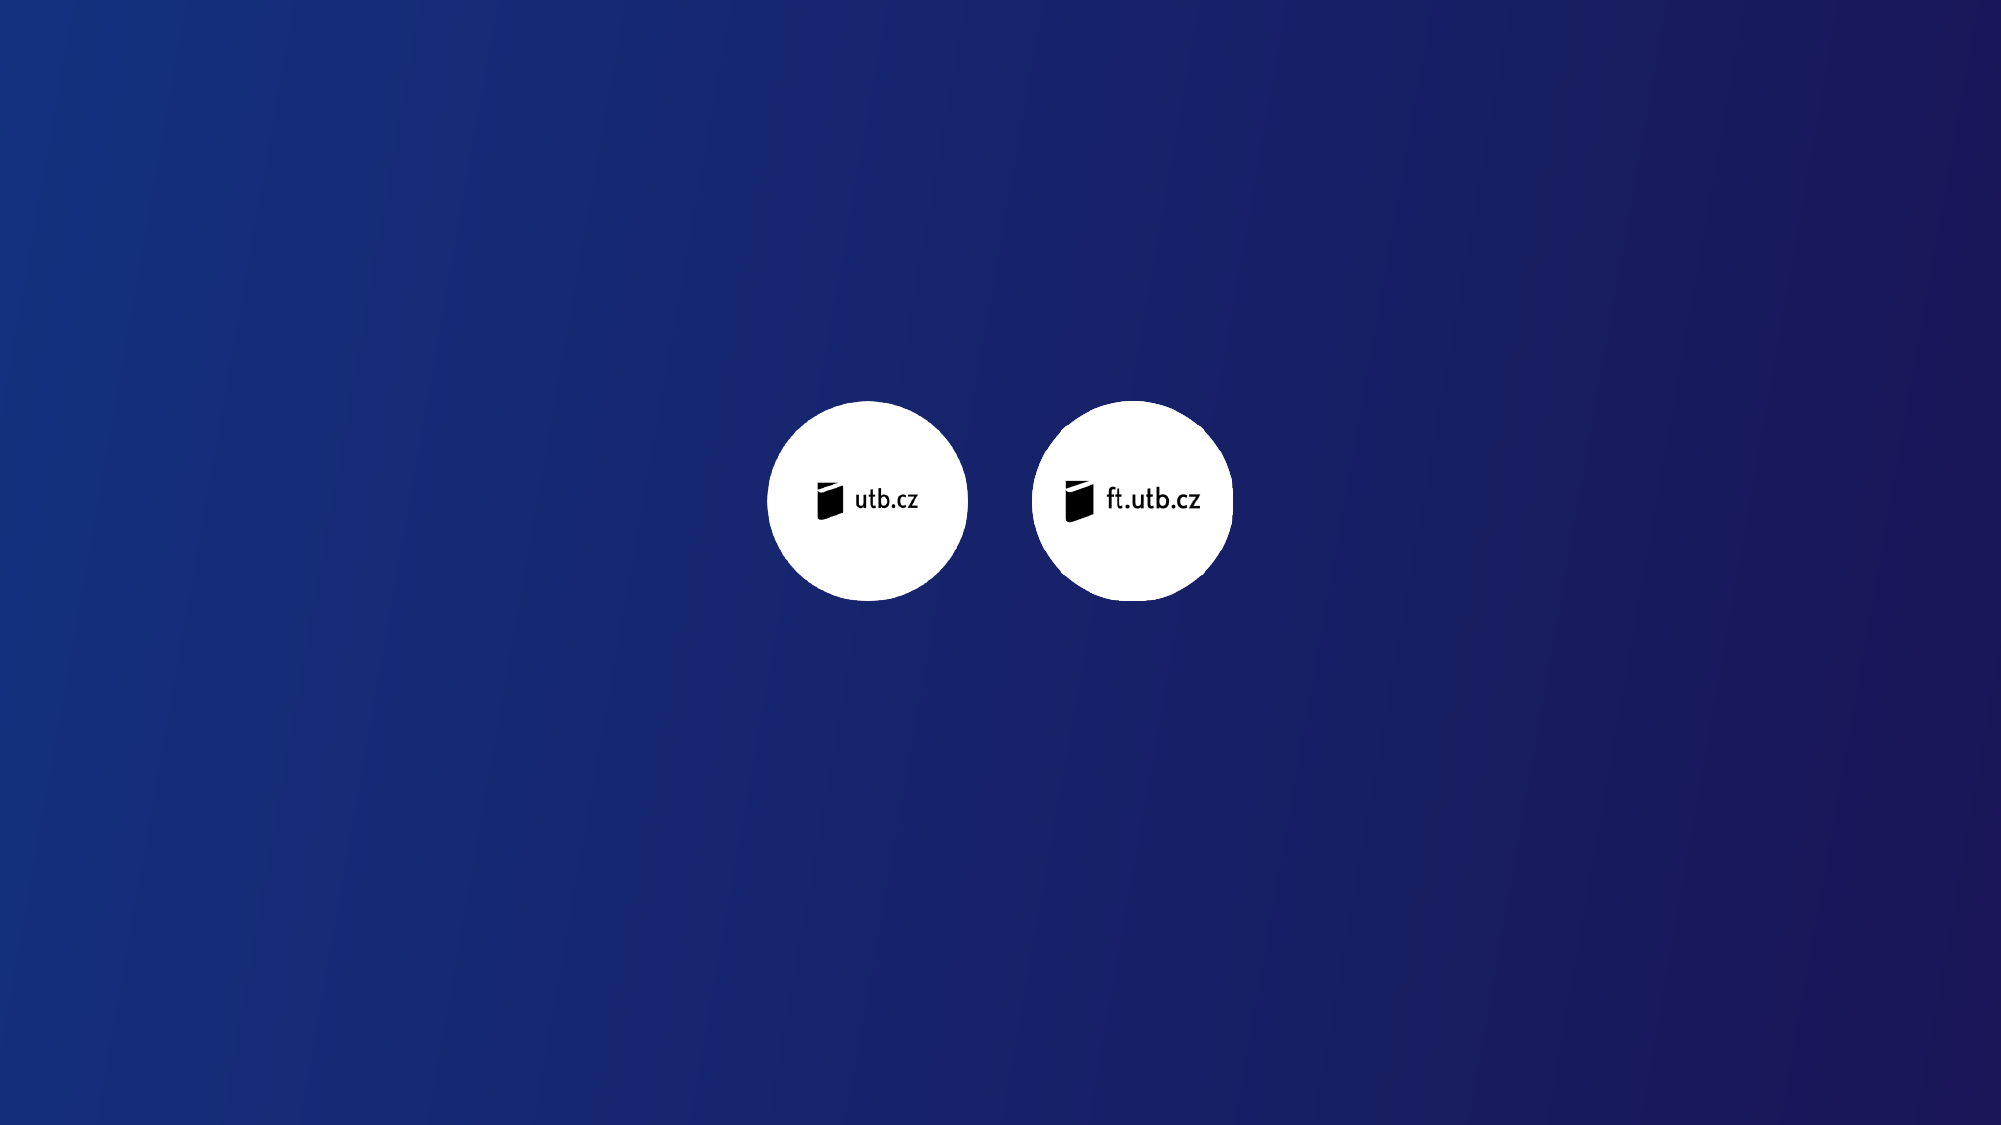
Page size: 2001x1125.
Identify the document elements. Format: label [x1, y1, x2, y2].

picture [1032, 401, 1233, 601]
text_box [767, 401, 1032, 601]
